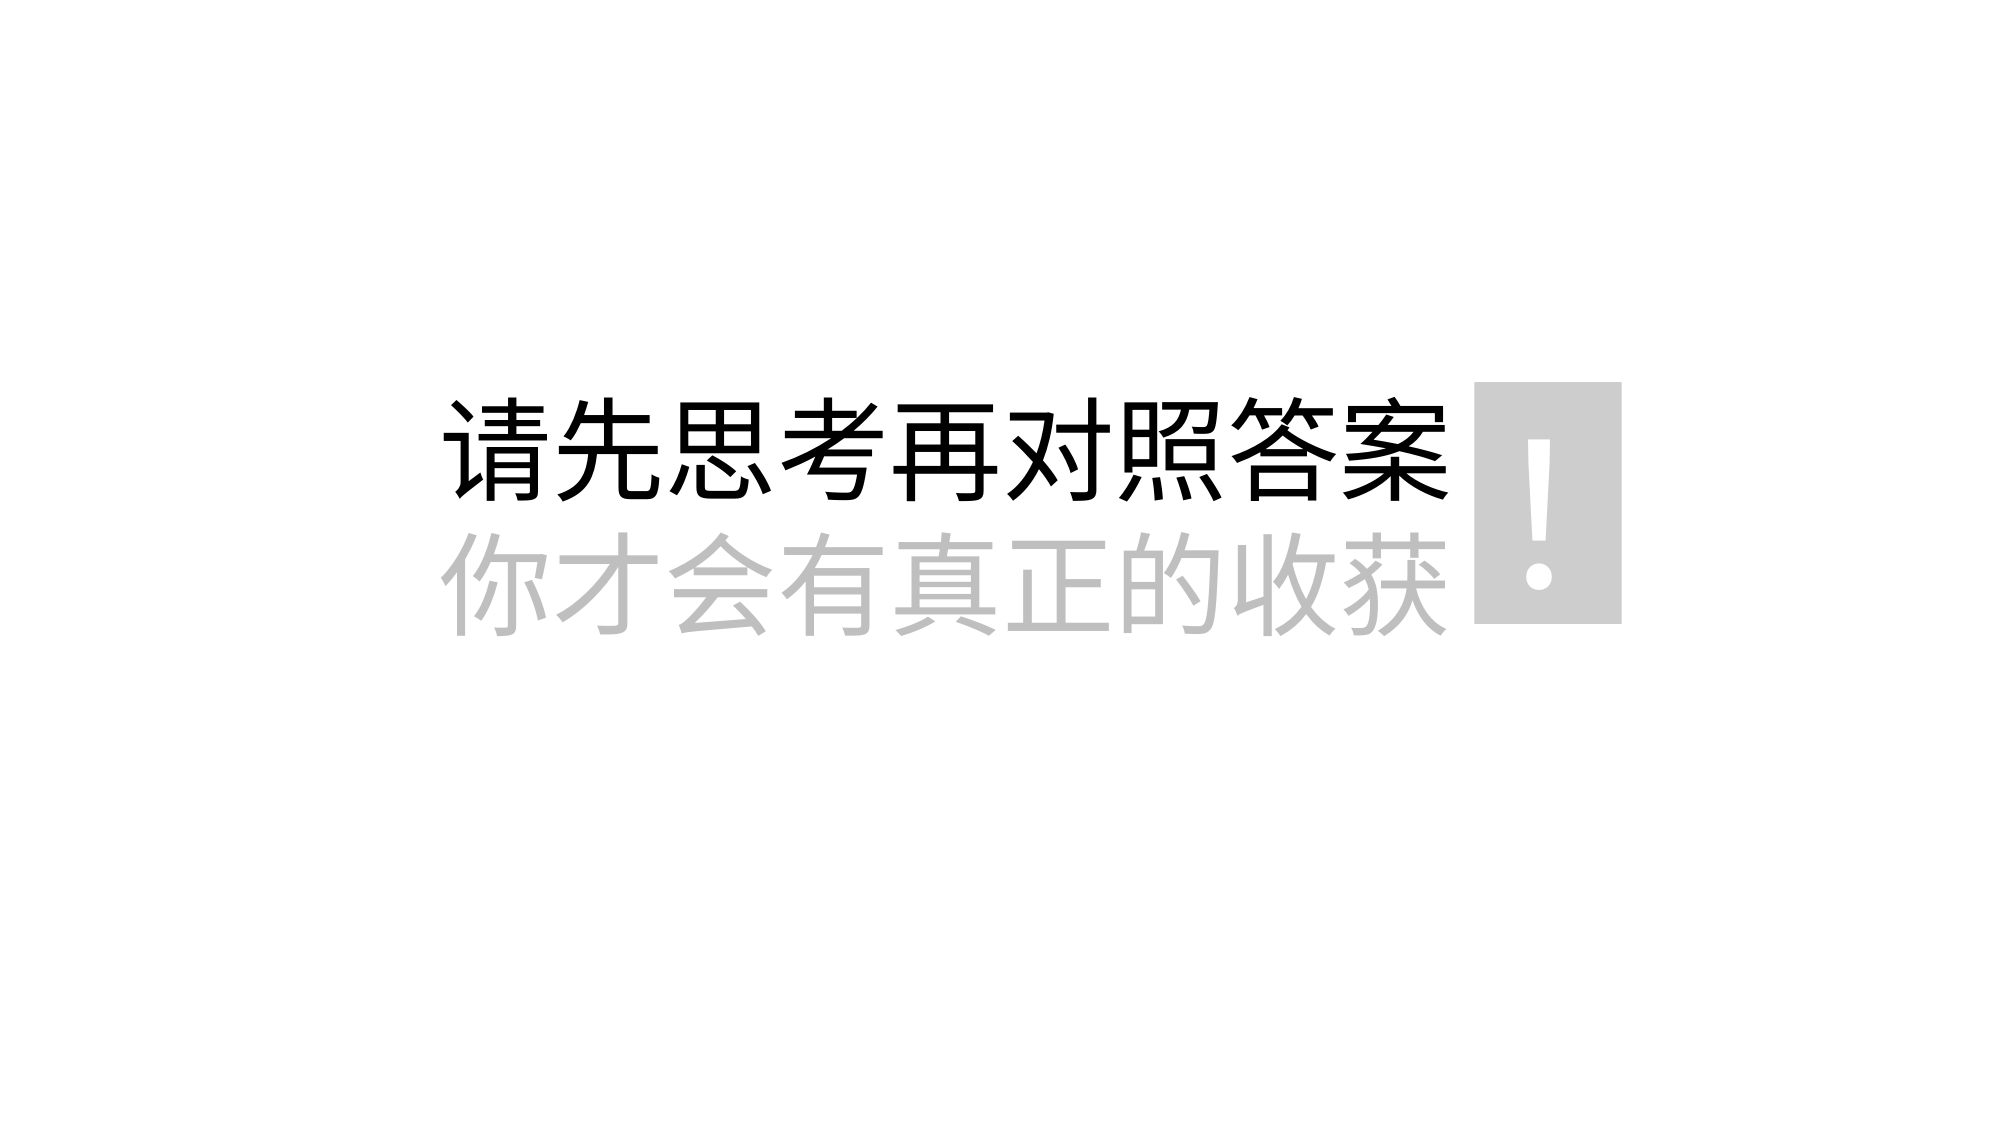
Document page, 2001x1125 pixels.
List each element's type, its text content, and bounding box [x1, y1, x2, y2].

text_box ！ [1474, 382, 1707, 640]
text_box 请先思考再对照答案 你才会有真正的收获 [424, 372, 1490, 661]
